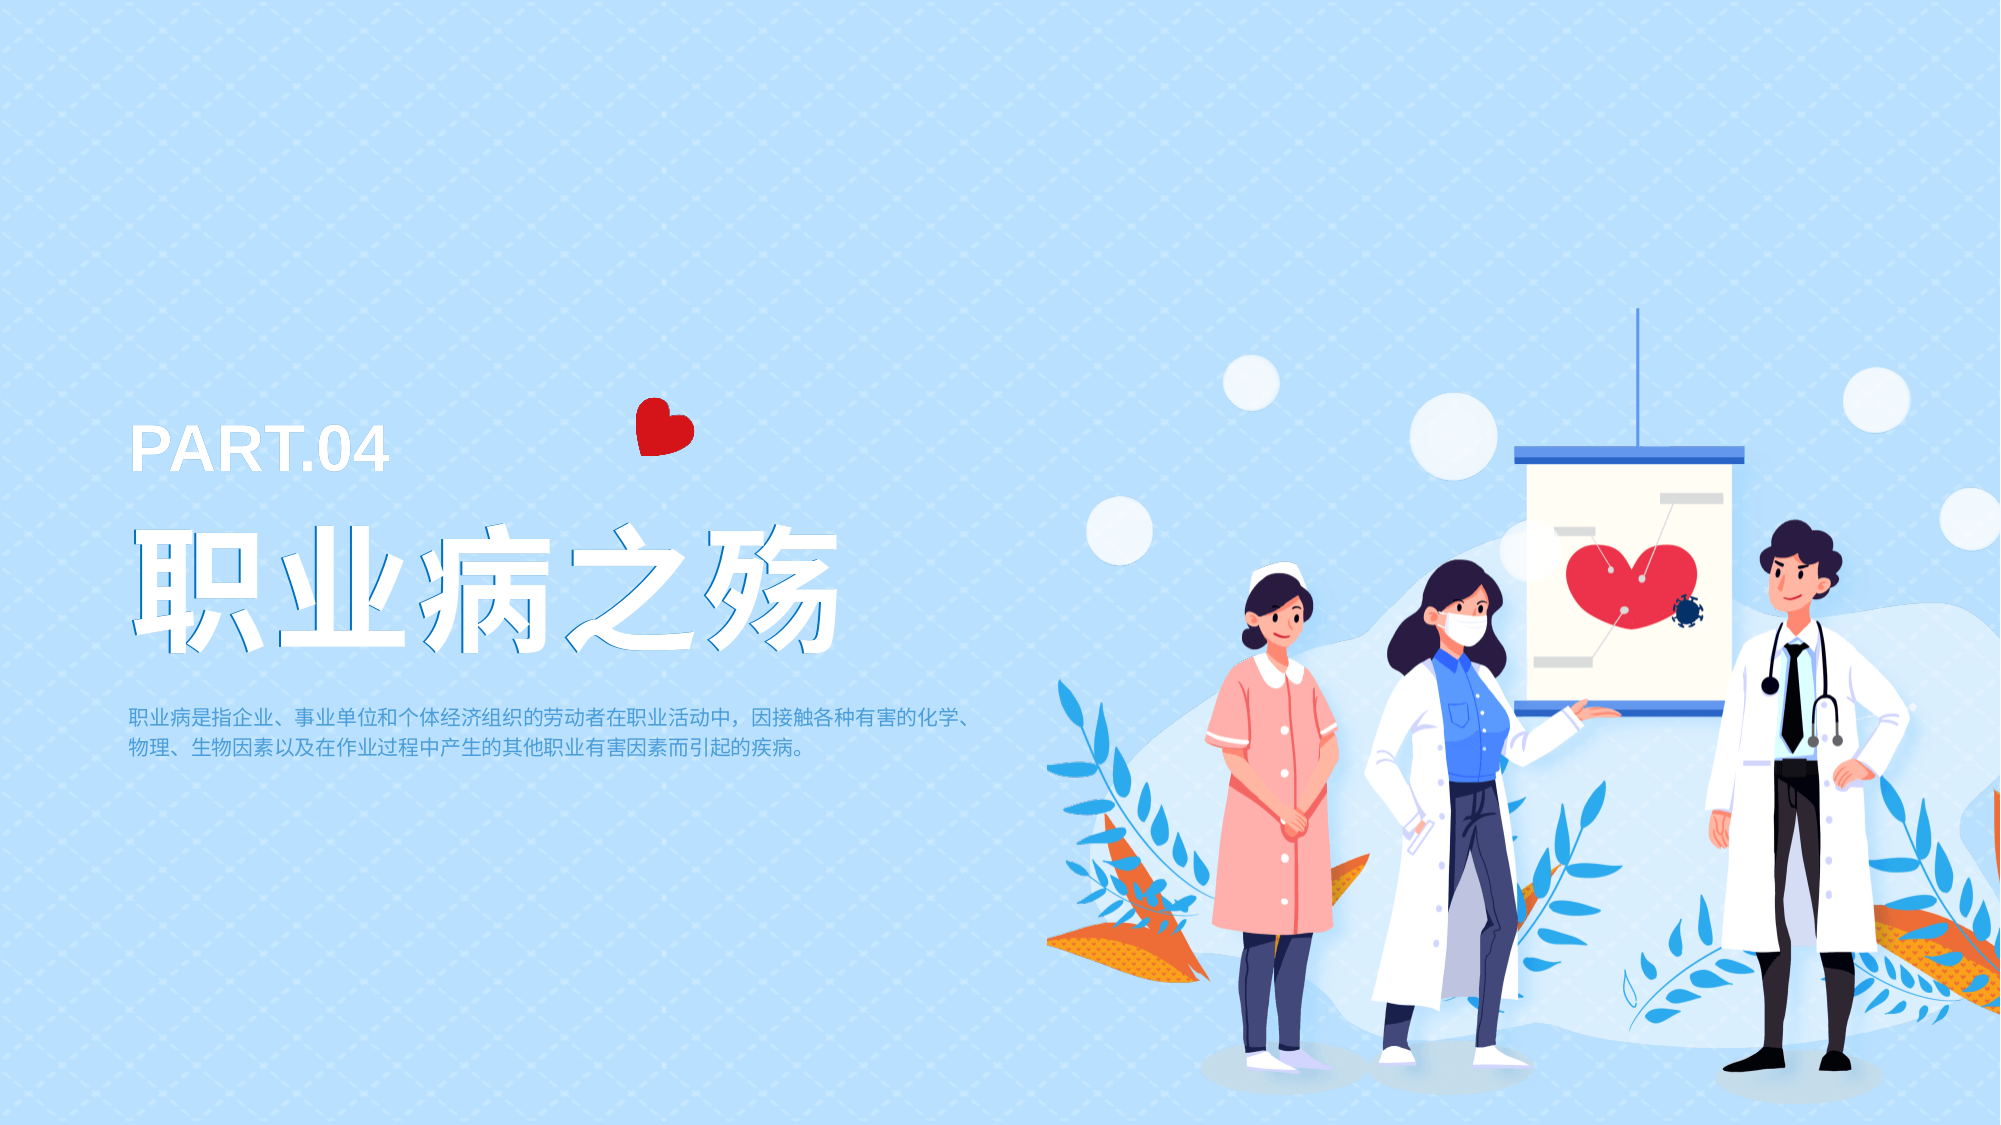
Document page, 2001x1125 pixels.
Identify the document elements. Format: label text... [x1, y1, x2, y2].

picture [0, 0, 2000, 1125]
text_box 职业病是指企业、事业单位和个体经济组织的劳动者在职业活动中，因接触各种有害的化学、物理、生物因素以及在作业过程中产生的其他职业有害因素而引起的疾病。 [114, 692, 988, 767]
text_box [113, 496, 1093, 678]
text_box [113, 397, 695, 494]
